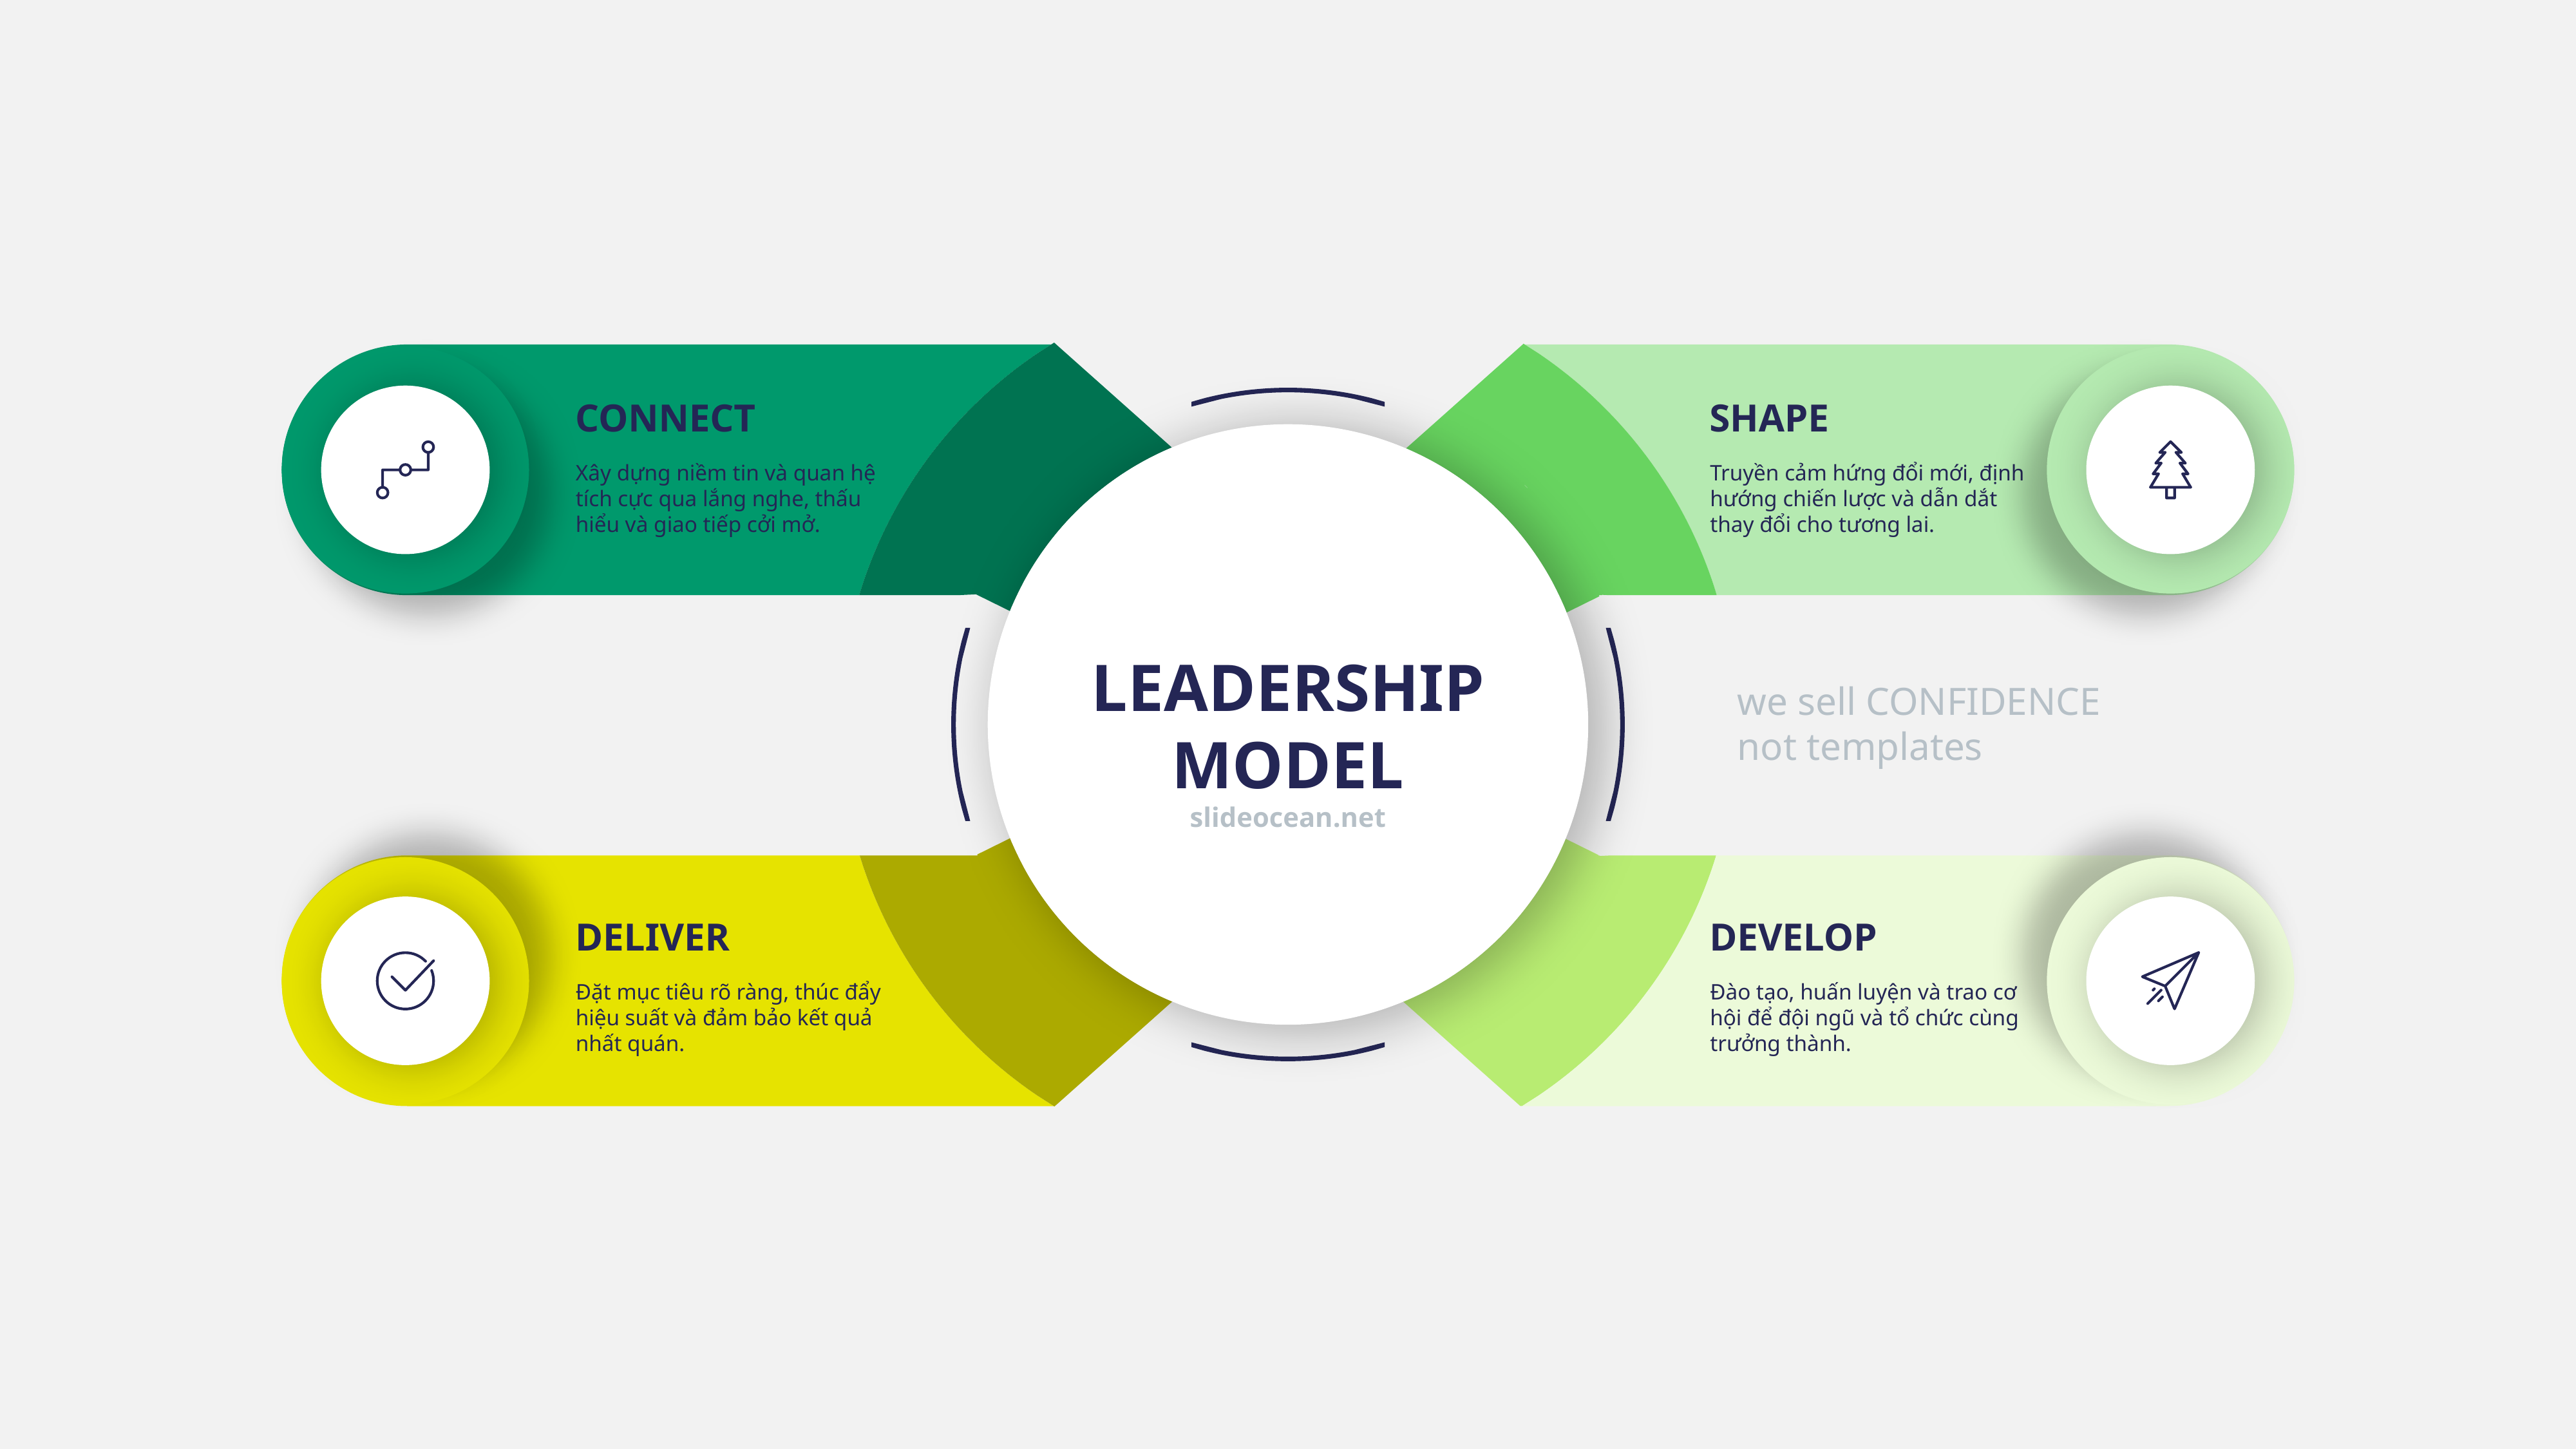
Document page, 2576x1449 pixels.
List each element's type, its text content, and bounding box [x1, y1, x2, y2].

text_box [2046, 857, 2295, 1105]
text_box DEVELOP [1700, 908, 1938, 963]
text_box [1190, 1046, 1217, 1055]
text_box Xây dựng niềm tin và quan hệ tích cực qua lắng nghe, thấu hiểu và giao tiếp cởi mở. [566, 455, 909, 542]
text_box we sell CONFIDENCE not templates [1728, 672, 2110, 773]
text_box slideocean.net [1180, 795, 1396, 838]
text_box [2046, 345, 2295, 594]
text_box Truyền cảm hứng đổi mới, định hướng chiến lược và dẫn dắt thay đổi cho tương lai. [1700, 455, 2014, 542]
text_box [987, 423, 1589, 1026]
text_box DELIVER [565, 908, 804, 963]
text_box [384, 854, 1053, 1108]
text_box Đặt mục tiêu rõ ràng, thúc đẩy hiệu suất và đảm bảo kết quả nhất quán. [566, 973, 909, 1060]
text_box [281, 345, 529, 594]
text_box [950, 627, 972, 822]
text_box CONNECT [565, 389, 804, 444]
text_box [1190, 386, 1386, 408]
text_box [1434, 342, 1718, 596]
text_box [1519, 854, 2192, 1108]
text_box Đào tạo, huấn luyện và trao cơ hội để đội ngũ và tổ chức cùng trưởng thành. [1700, 973, 2043, 1060]
text_box [858, 848, 1146, 1108]
text_box LEADERSHIP MODEL [1081, 642, 1495, 807]
text_box [1439, 854, 1715, 1106]
text_box SHAPE [1700, 389, 1938, 444]
text_box [858, 341, 1153, 603]
text_box [386, 343, 1050, 483]
text_box [1526, 343, 2190, 596]
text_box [281, 857, 529, 1105]
text_box [524, 524, 877, 596]
